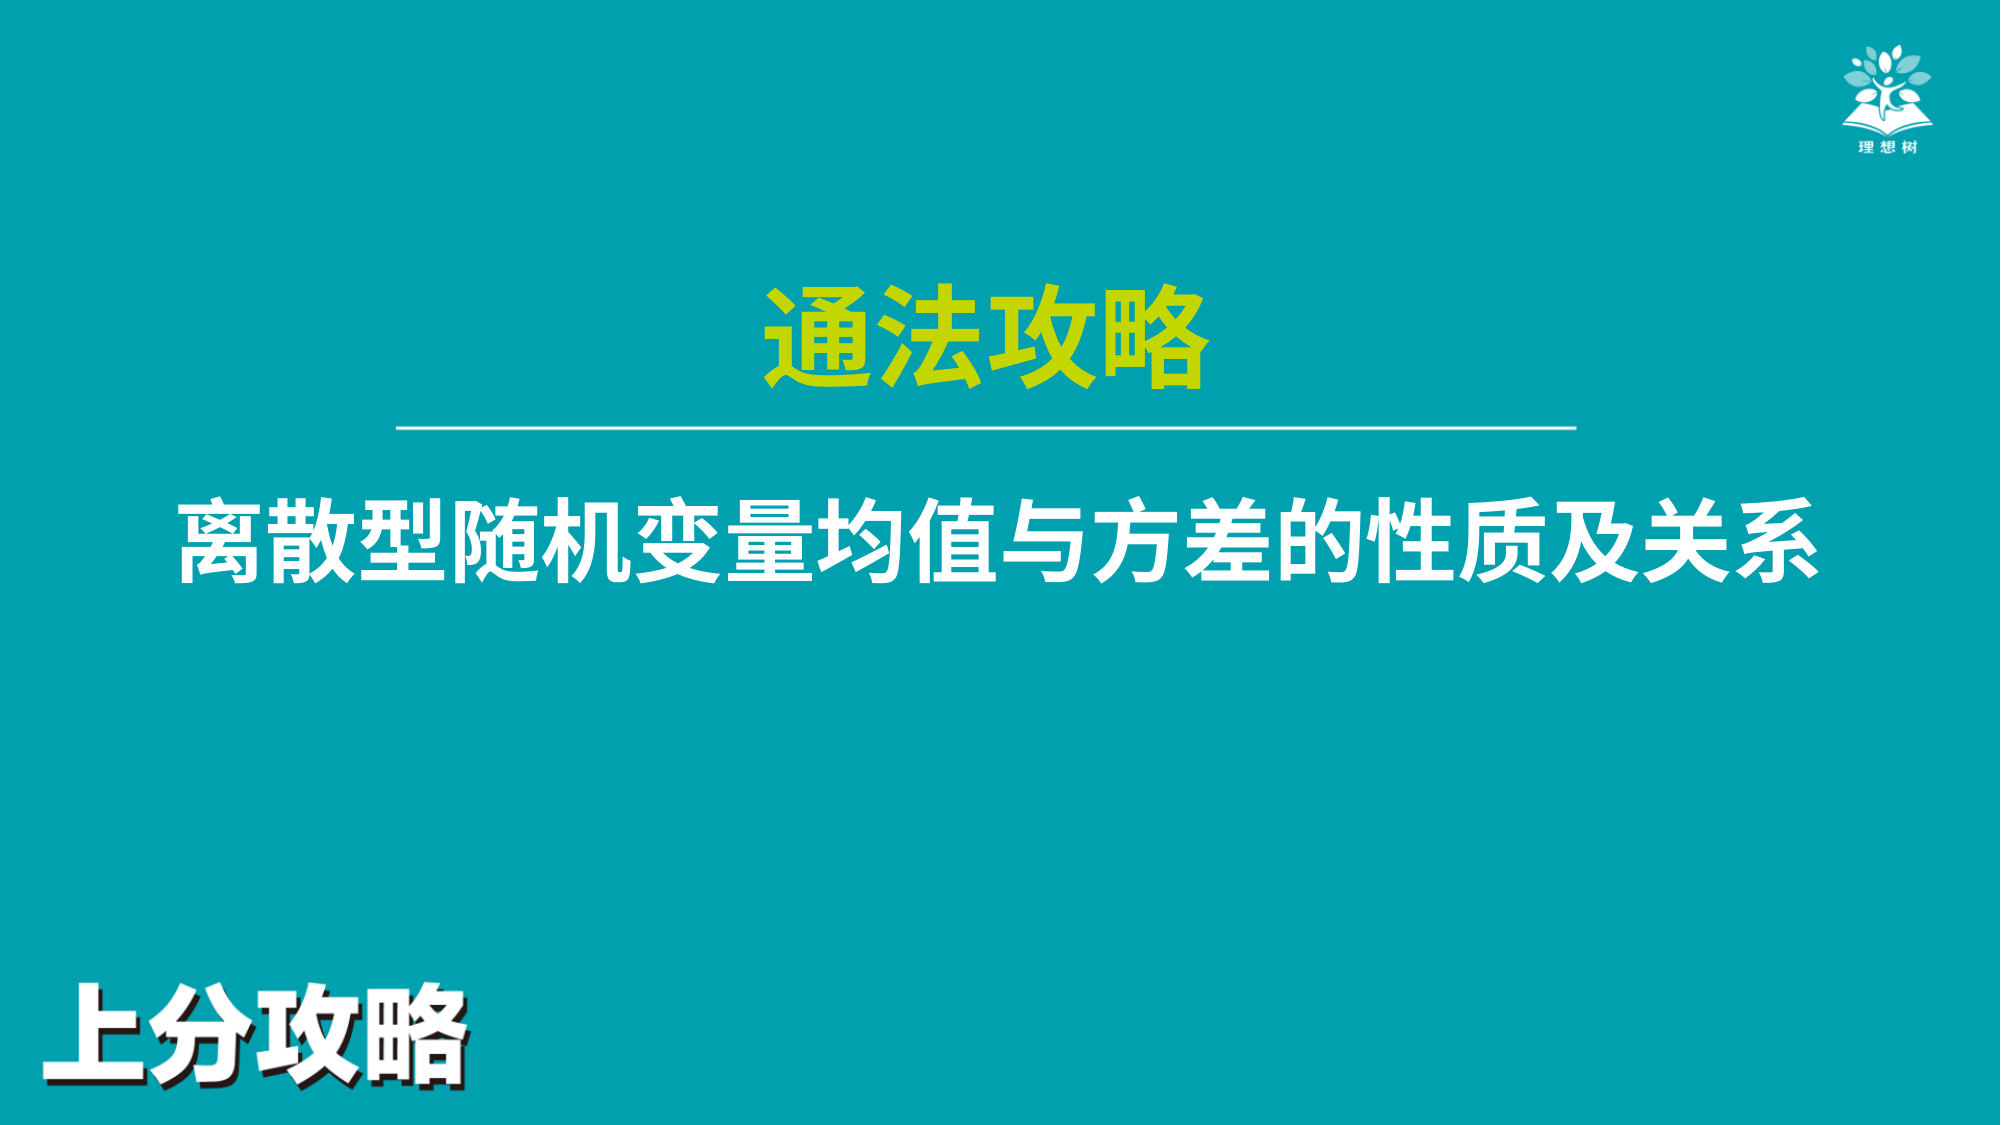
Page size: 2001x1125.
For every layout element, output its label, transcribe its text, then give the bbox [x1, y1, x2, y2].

picture [0, 0, 2000, 472]
text_box 离散型随机变量均值与方差的性质及关系 [0, 472, 2000, 603]
text_box 通法攻略 [395, 253, 1577, 413]
picture [0, 603, 2000, 1125]
